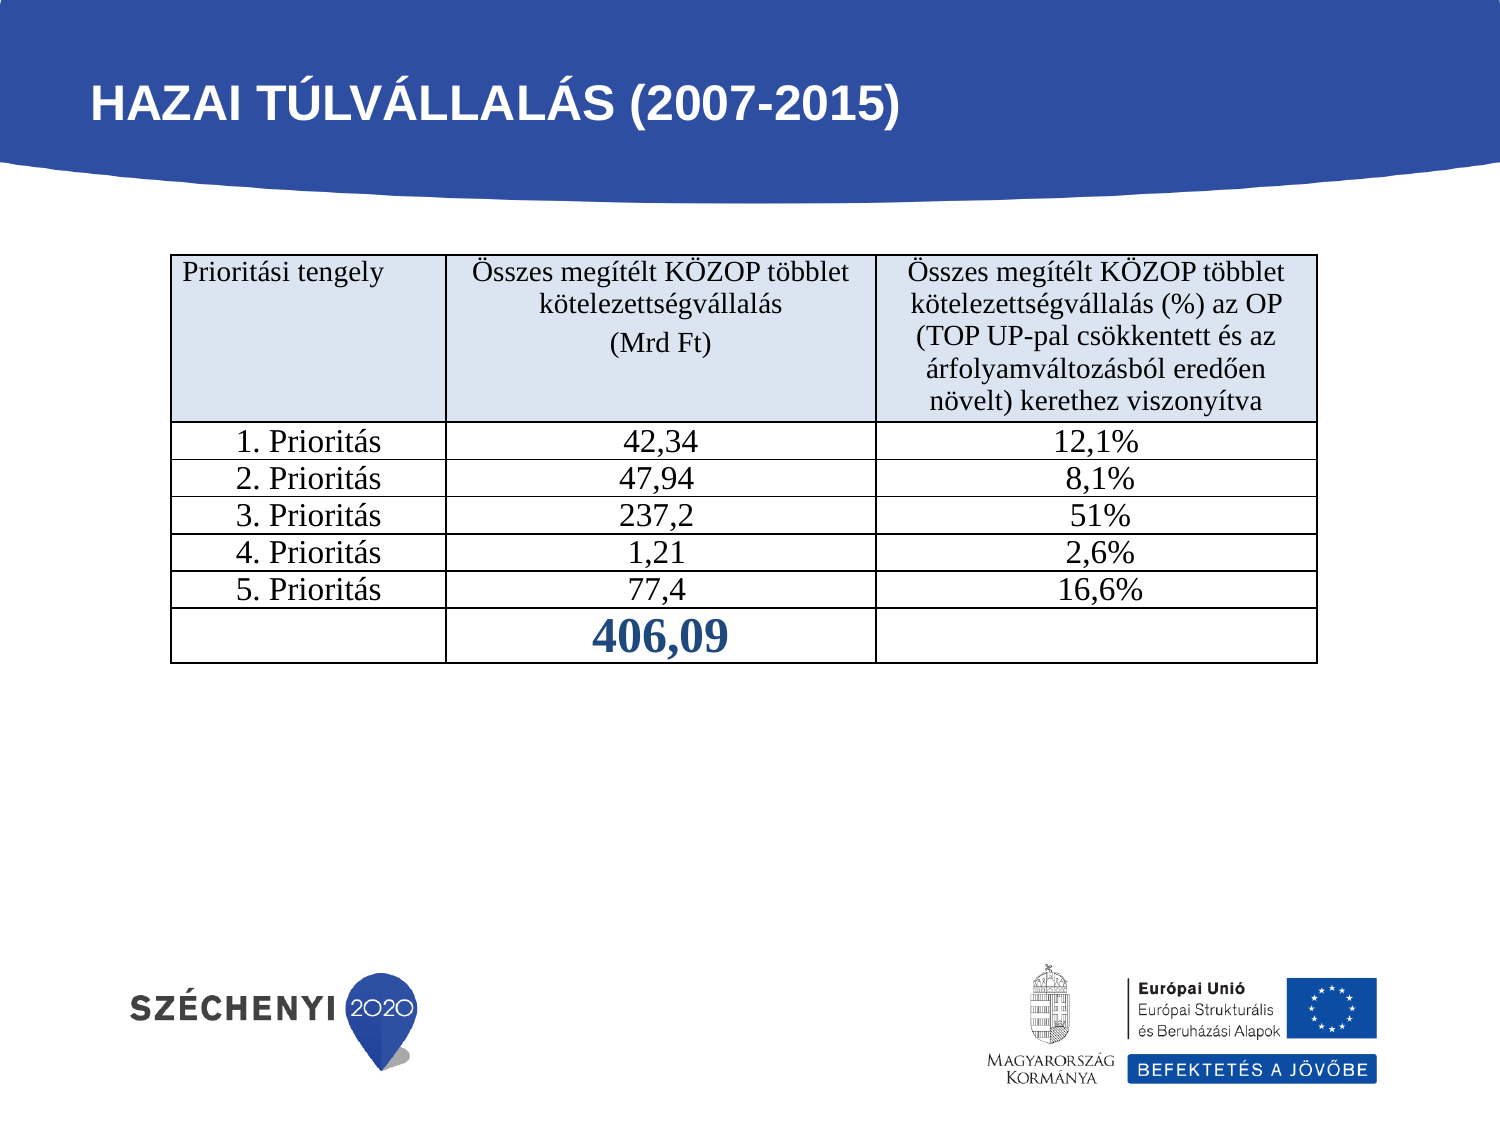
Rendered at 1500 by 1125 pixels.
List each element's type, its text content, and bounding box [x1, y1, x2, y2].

table_cell 2,6% [877, 535, 1316, 570]
table_cell 1,21 [447, 535, 875, 570]
table_cell 1. Prioritás [172, 423, 445, 459]
table_header Összes megítélt KÖZOP többlet kötelezettségvállalás (%) az OP (TOP UP-pal csökkentett és az árfolyamváltozásból eredően növelt) kerethez viszonyítva [877, 256, 1316, 421]
table_cell 16,6% [877, 572, 1316, 607]
table_cell 4. Prioritás [172, 535, 445, 570]
table_cell 47,94 [447, 460, 875, 496]
table_cell 237,2 [447, 497, 875, 533]
table_cell 5. Prioritás [172, 572, 445, 607]
table_cell 51% [877, 497, 1316, 533]
table_cell 12,1% [877, 423, 1316, 459]
table_cell 406,09 [447, 609, 875, 662]
table_header Prioritási tengely [172, 256, 445, 421]
table_cell [172, 609, 445, 662]
table_cell 3. Prioritás [172, 497, 445, 533]
table_cell 2. Prioritás [172, 460, 445, 496]
table_cell 8,1% [877, 460, 1316, 496]
table_cell 77,4 [447, 572, 875, 607]
title Hazai tÚLVÁLLalás (2007-2015) [75, 62, 1425, 163]
table_cell 42,34 [447, 423, 875, 459]
table_cell [877, 609, 1316, 662]
table_header Összes megítélt KÖZOP többlet kötelezettségvállalás (Mrd Ft) [447, 256, 875, 421]
picture [0, 0, 1500, 1125]
